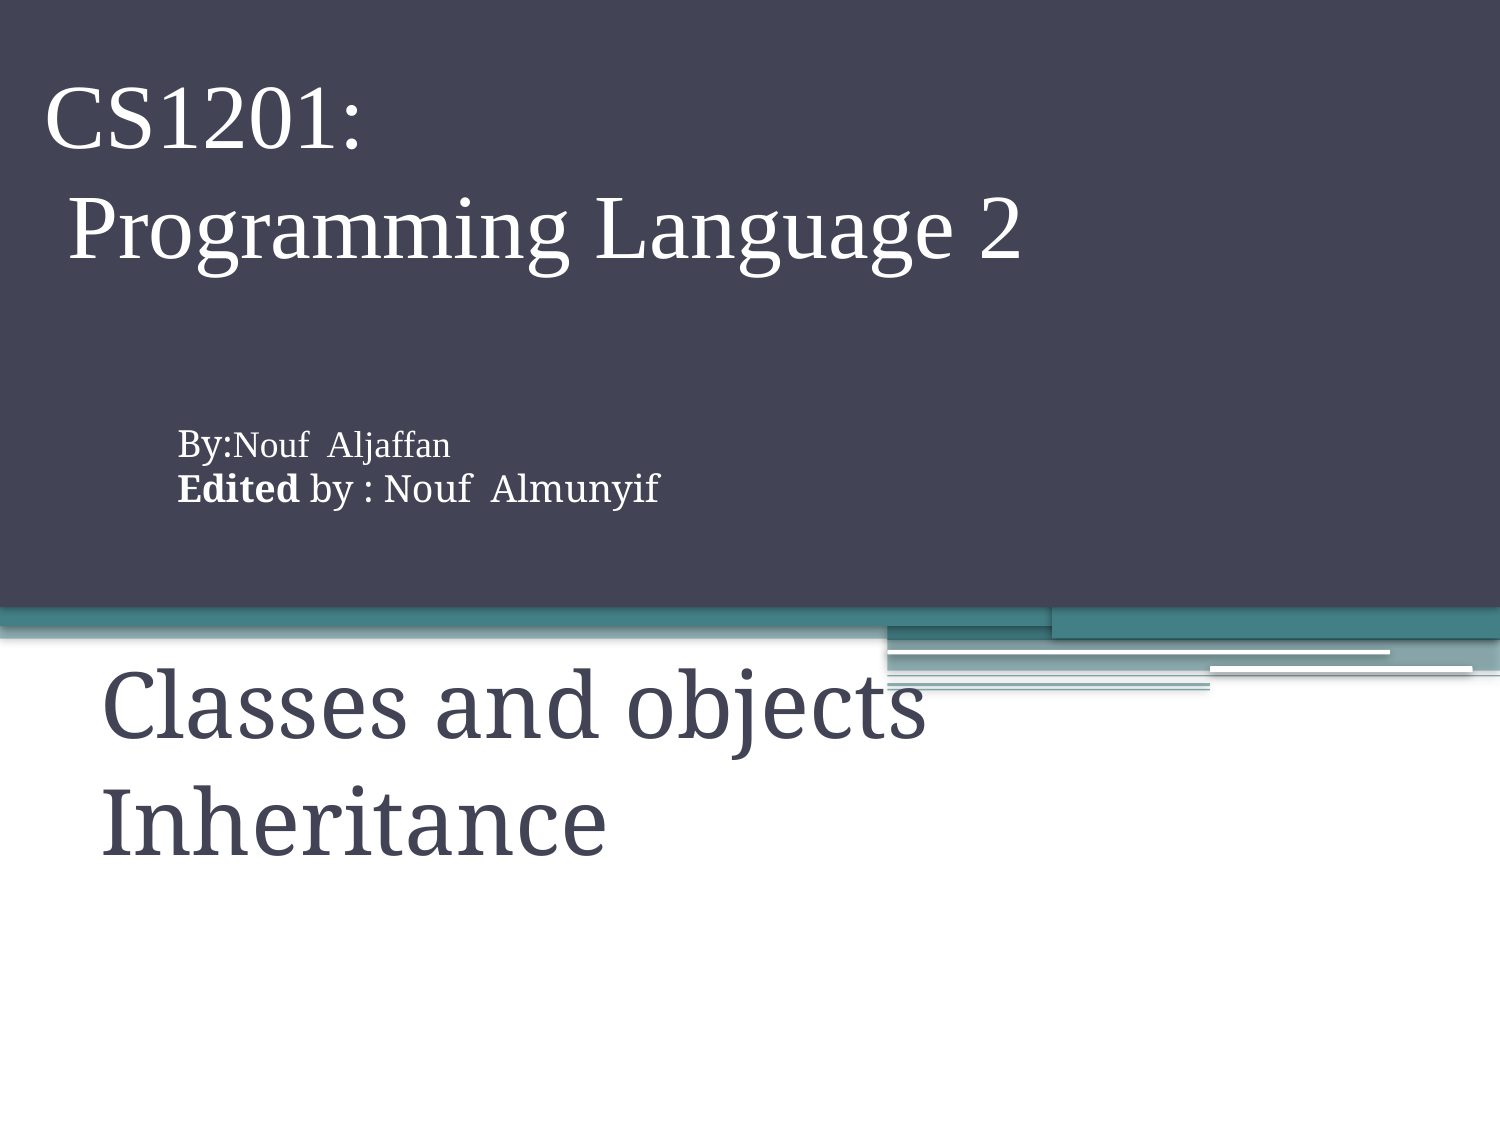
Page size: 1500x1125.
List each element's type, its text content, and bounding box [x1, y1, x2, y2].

text_box By:Nouf Aljaffan Edited by : Nouf Almunyif [162, 412, 700, 518]
title CS1201: Programming Language 2 [29, 42, 1417, 284]
subtitle Classes and objects Inheritance [75, 639, 1105, 928]
